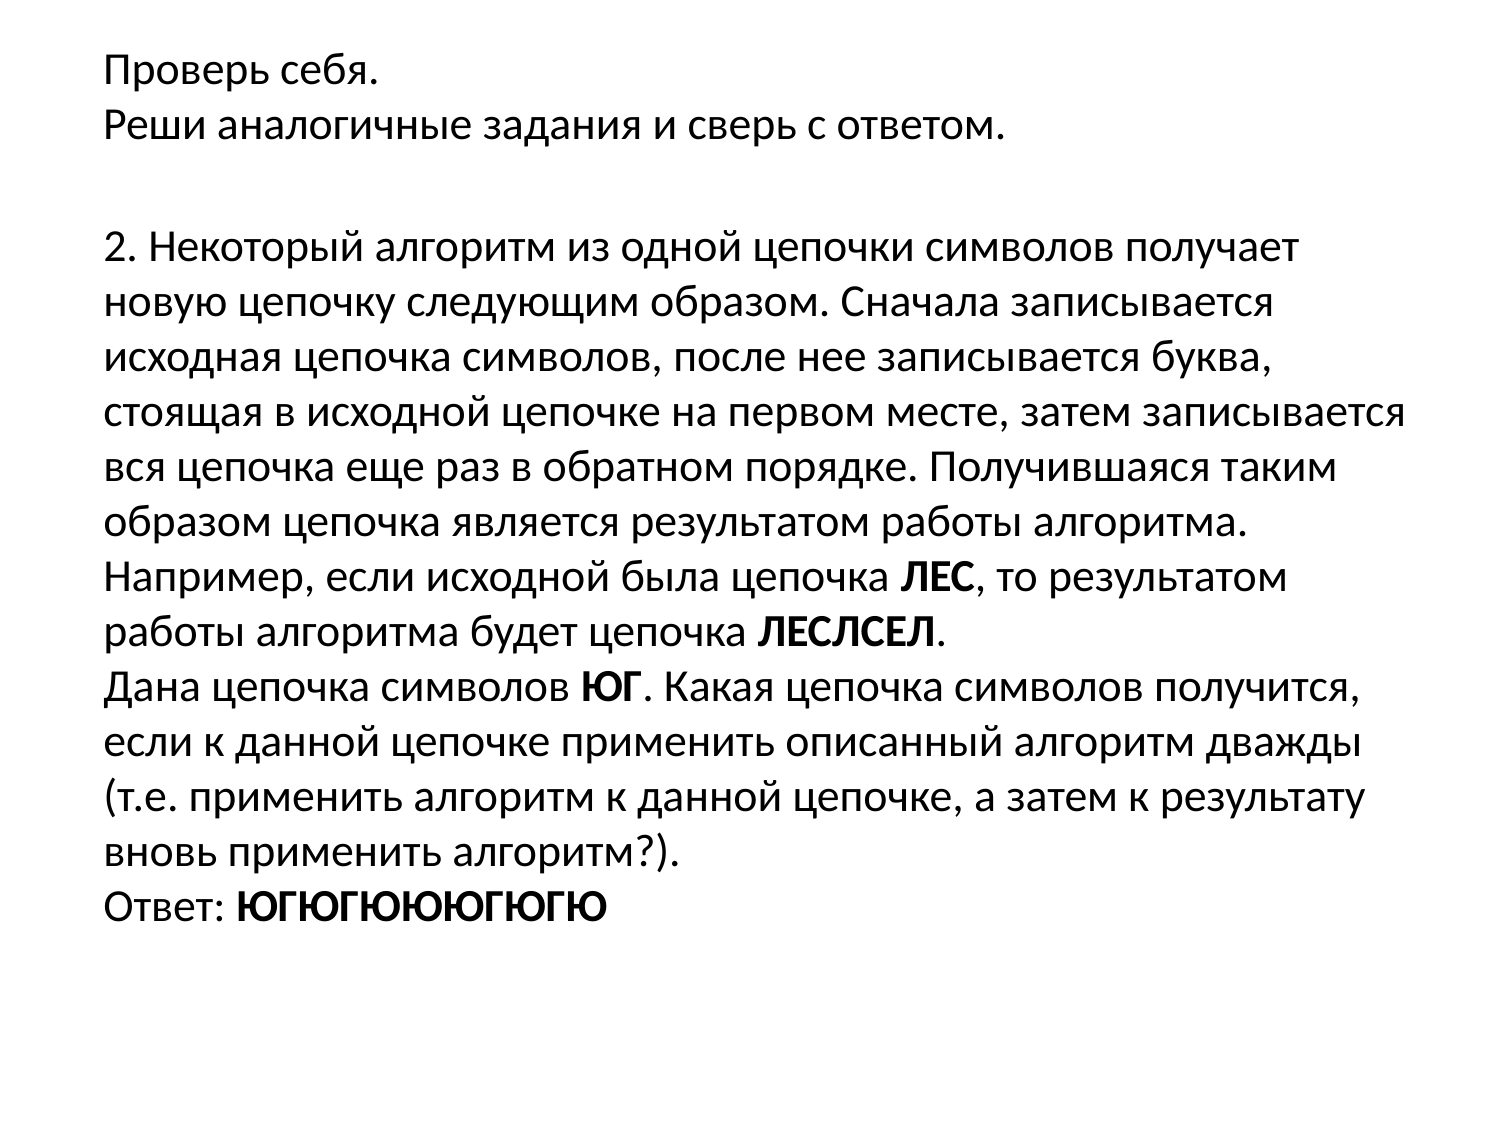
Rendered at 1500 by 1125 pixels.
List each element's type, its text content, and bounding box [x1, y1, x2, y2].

text_box Проверь себя. Реши аналогичные задания и сверь с ответом. [88, 30, 1081, 156]
text_box 2. Некоторый алгоритм из одной цепочки символов получает новую цепочку следующим образом. Сначала записывается исходная цепочка символов, после нее записывается буква, стоящая в исходной цепочке на первом месте, затем записывается вся цепочка еще раз в обратном порядке. Получившаяся таким образом цепочка является результатом работы алгоритма. Например, если исходной была цепочка ЛЕС, то результатом работы алгоритма будет цепочка ЛЕСЛСЕЛ. Дана цепочка символов ЮГ. Какая цепочка символов получится, если к данной цепочке применить описанный алгоритм дважды (т.е. применить алгоритм к данной цепочке, а затем к результату вновь применить алгоритм?). Ответ: ЮГЮГЮЮЮГЮГЮ [88, 208, 1436, 983]
